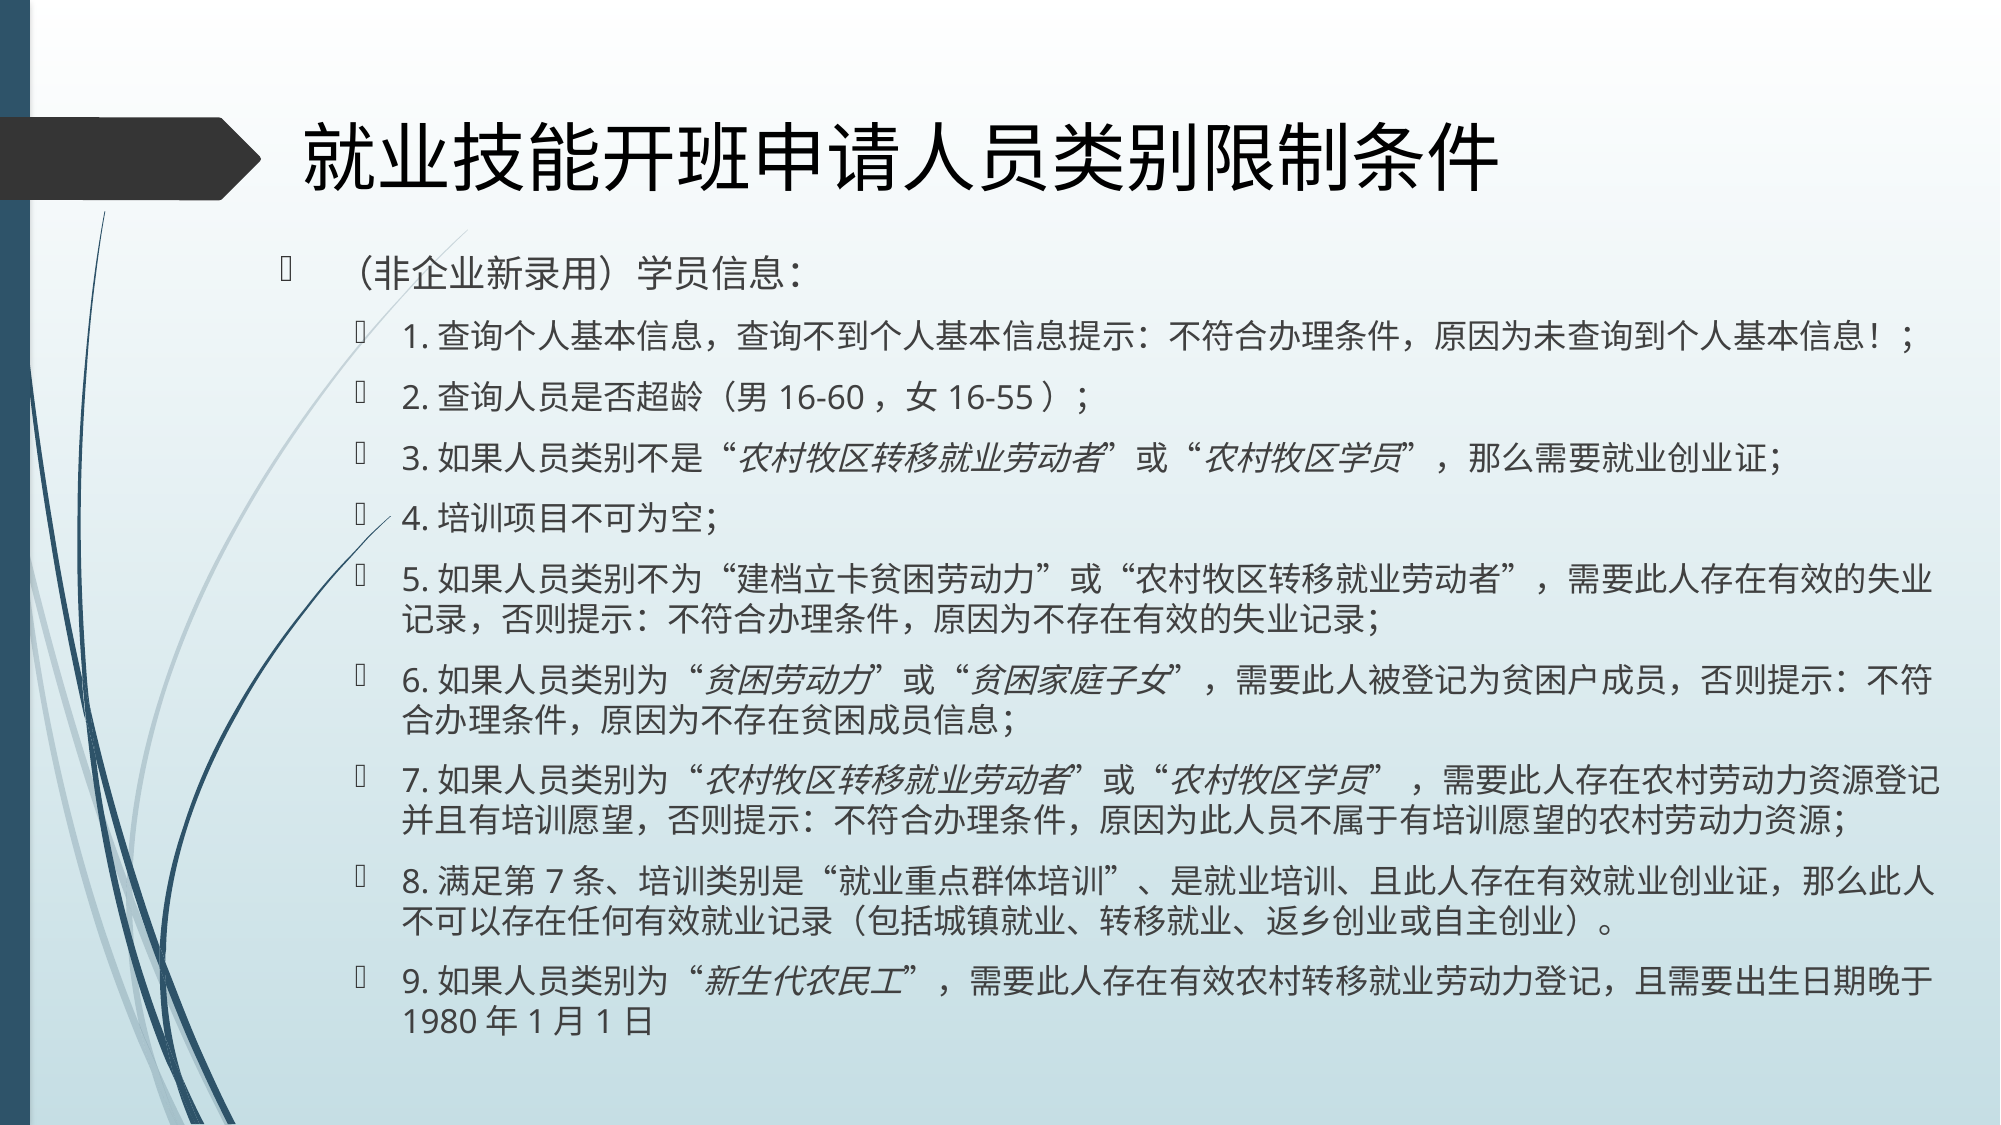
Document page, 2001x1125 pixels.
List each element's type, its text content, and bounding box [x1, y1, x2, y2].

list （非企业新录用）学员信息： 1.查询个人基本信息，查询不到个人基本信息提示：不符合办理条件，原因为未查询到个人基本信息！； 2.查询人员是否超龄（男16-60，女16-55）； 3.如果人员类别不是“农村牧区转移就业劳动者”或“农村牧区学员”，那么需要就业创业证； 4.培训项目不可为空； 5.如果人员类别不为“建档立卡贫困劳动力”或“农村牧区转移就业劳动者”，需要此人存在有效的失业记录，否则提示：不符合办理条件，原因为不存在有效的失业记录； 6.如果人员类别为“贫困劳动力”或“贫困家庭子女”，需要此人被登记为贫困户成员，否则提示：不符合办理条件，原因为不存在贫困成员信息； 7.如果人员类别为“农村牧区转移就业劳动者”或“农村牧区学员” ，需要此人存在农村劳动力资源登记并且有培训愿望，否则提示：不符合办理条件，原因为此人员不属于有培训愿望的农村劳动力资源； 8.满足第7条、培训类别是“就业重点群体培训”、是就业培训、且此人存在有效就业创业证，那么此人不可以存在任何有效就业记录（包括城镇就业、转移就业、返乡创业或自主创业）。 9.如果人员类别为“新生代农民工”，需要此人存在有效农村转移就业劳动力登记，且需要出生日期晚于1980年1月1日 [264, 242, 1966, 1072]
title 就业技能开班申请人员类别限制条件 [286, 102, 1888, 232]
